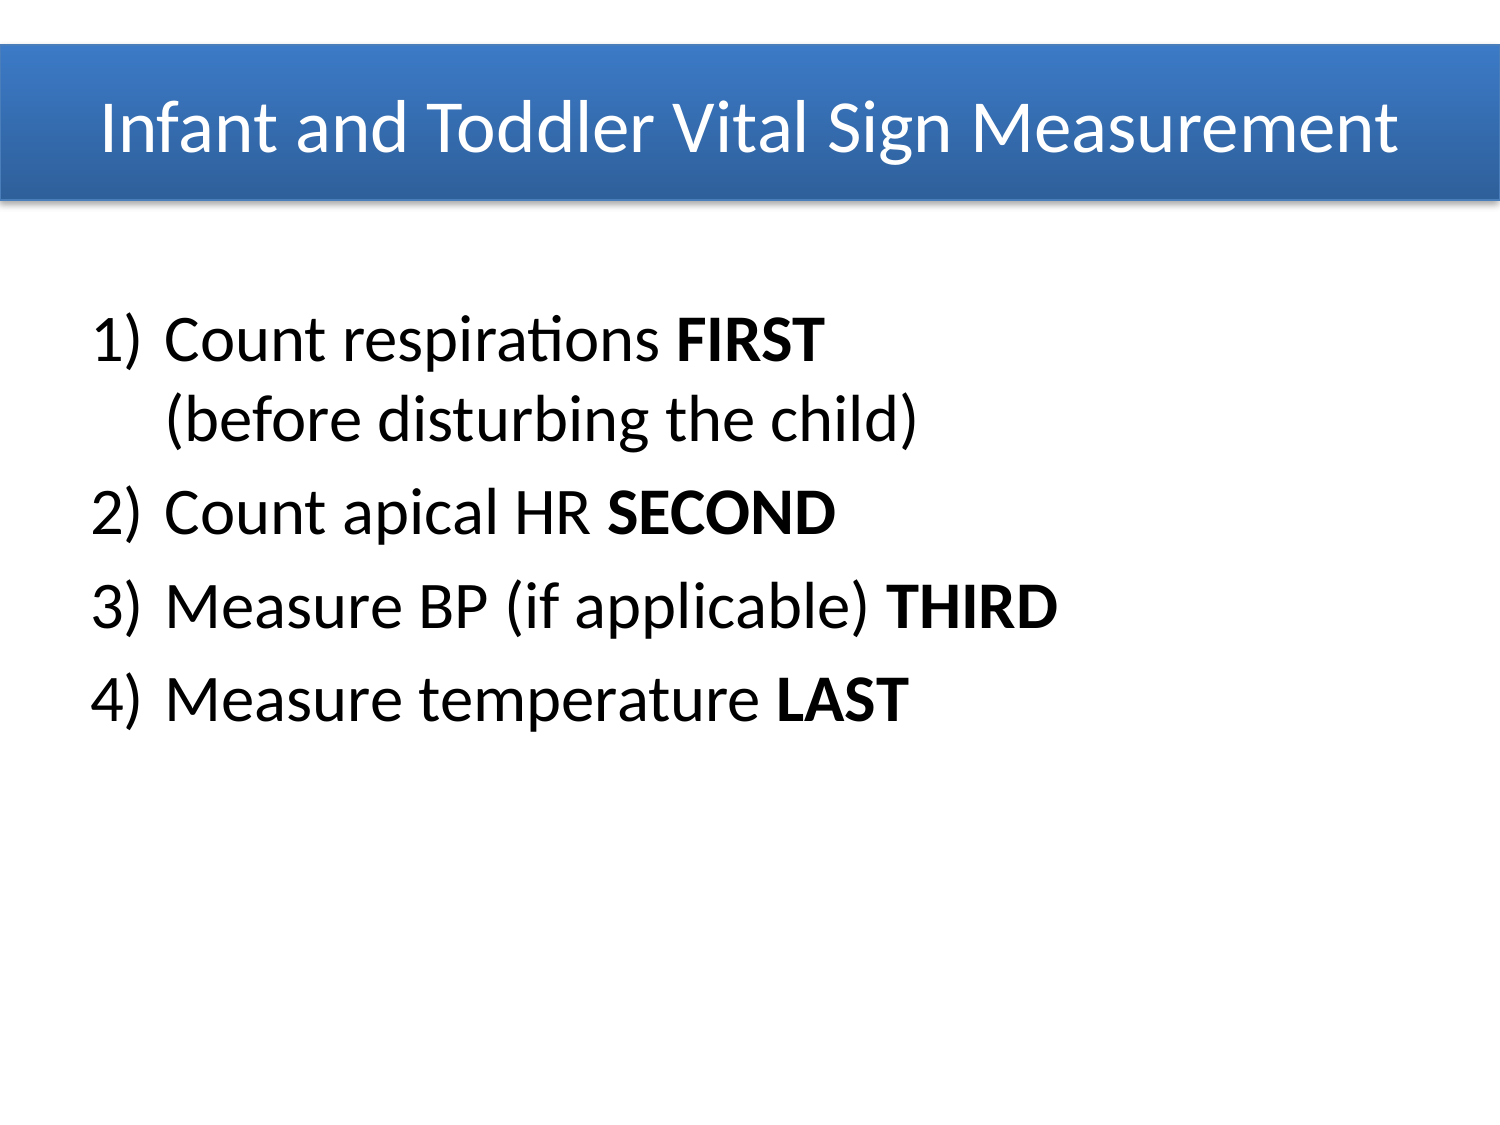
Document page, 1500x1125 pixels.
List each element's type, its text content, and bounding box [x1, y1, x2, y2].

title Infant and Toddler Vital Sign Measurement [0, 44, 1500, 201]
list Count respirations FIRST (before disturbing the child) Count apical HR SECOND Measure BP (if applicable) THIRD Measure temperature LAST [75, 287, 1425, 1030]
